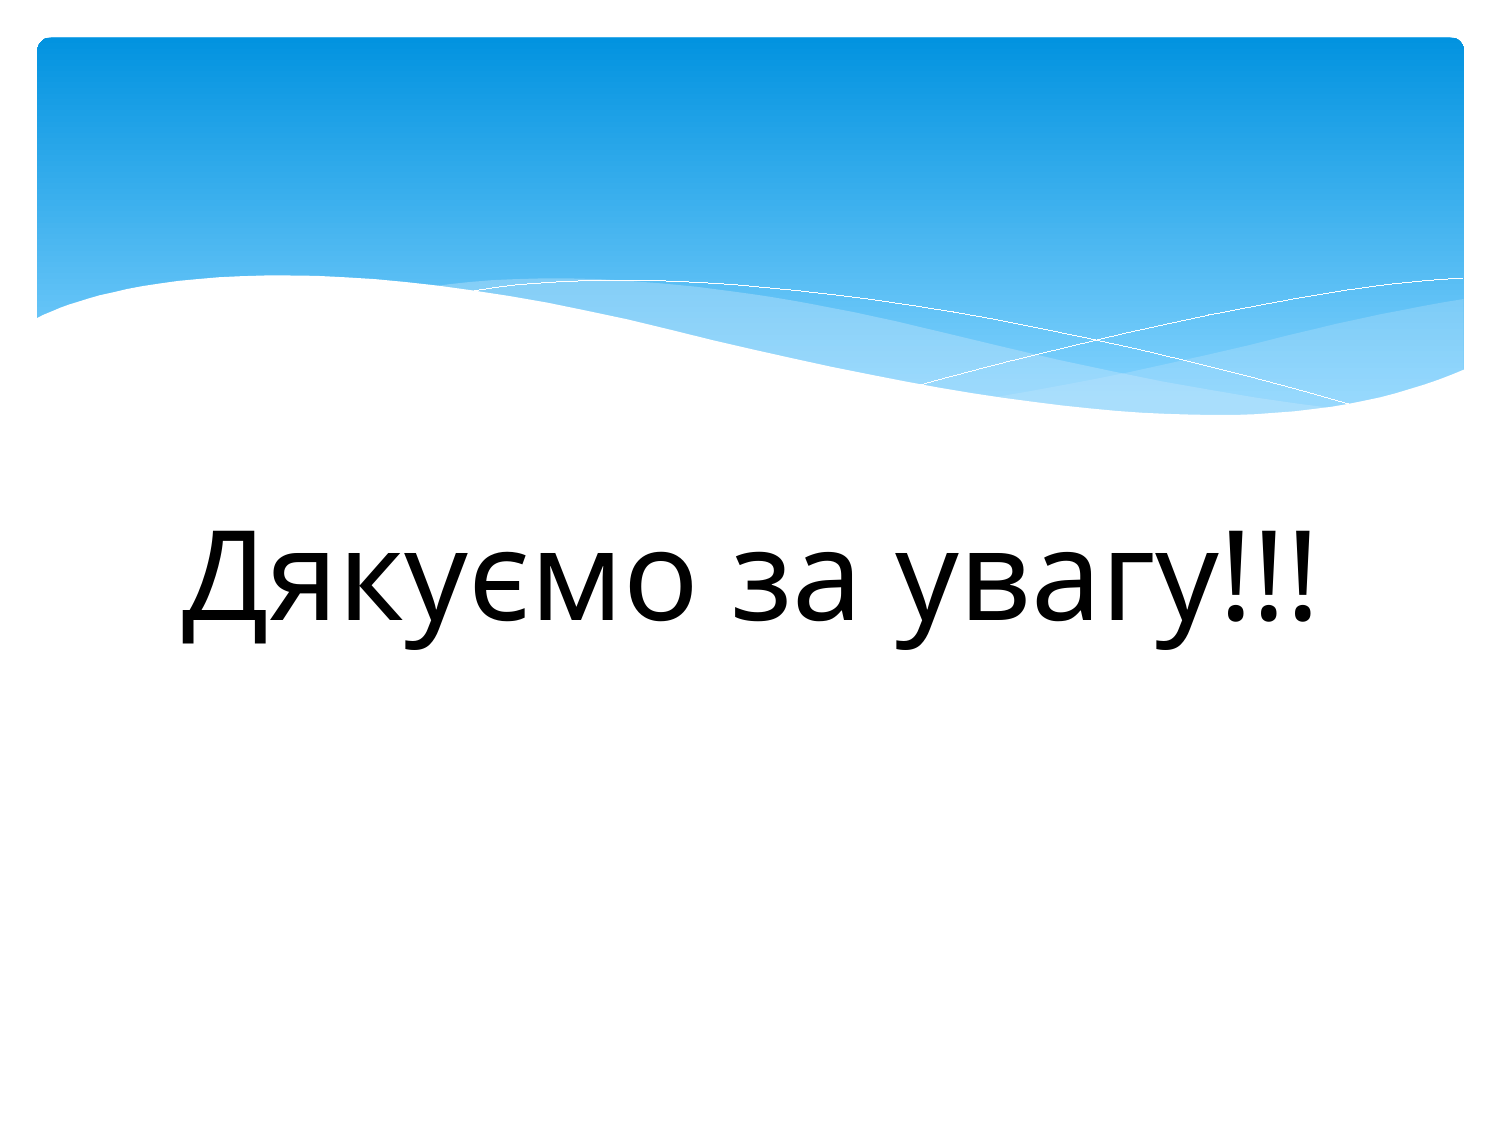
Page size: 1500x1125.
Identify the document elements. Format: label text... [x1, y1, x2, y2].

title Дякуємо за увагу!!! [76, 467, 1427, 674]
